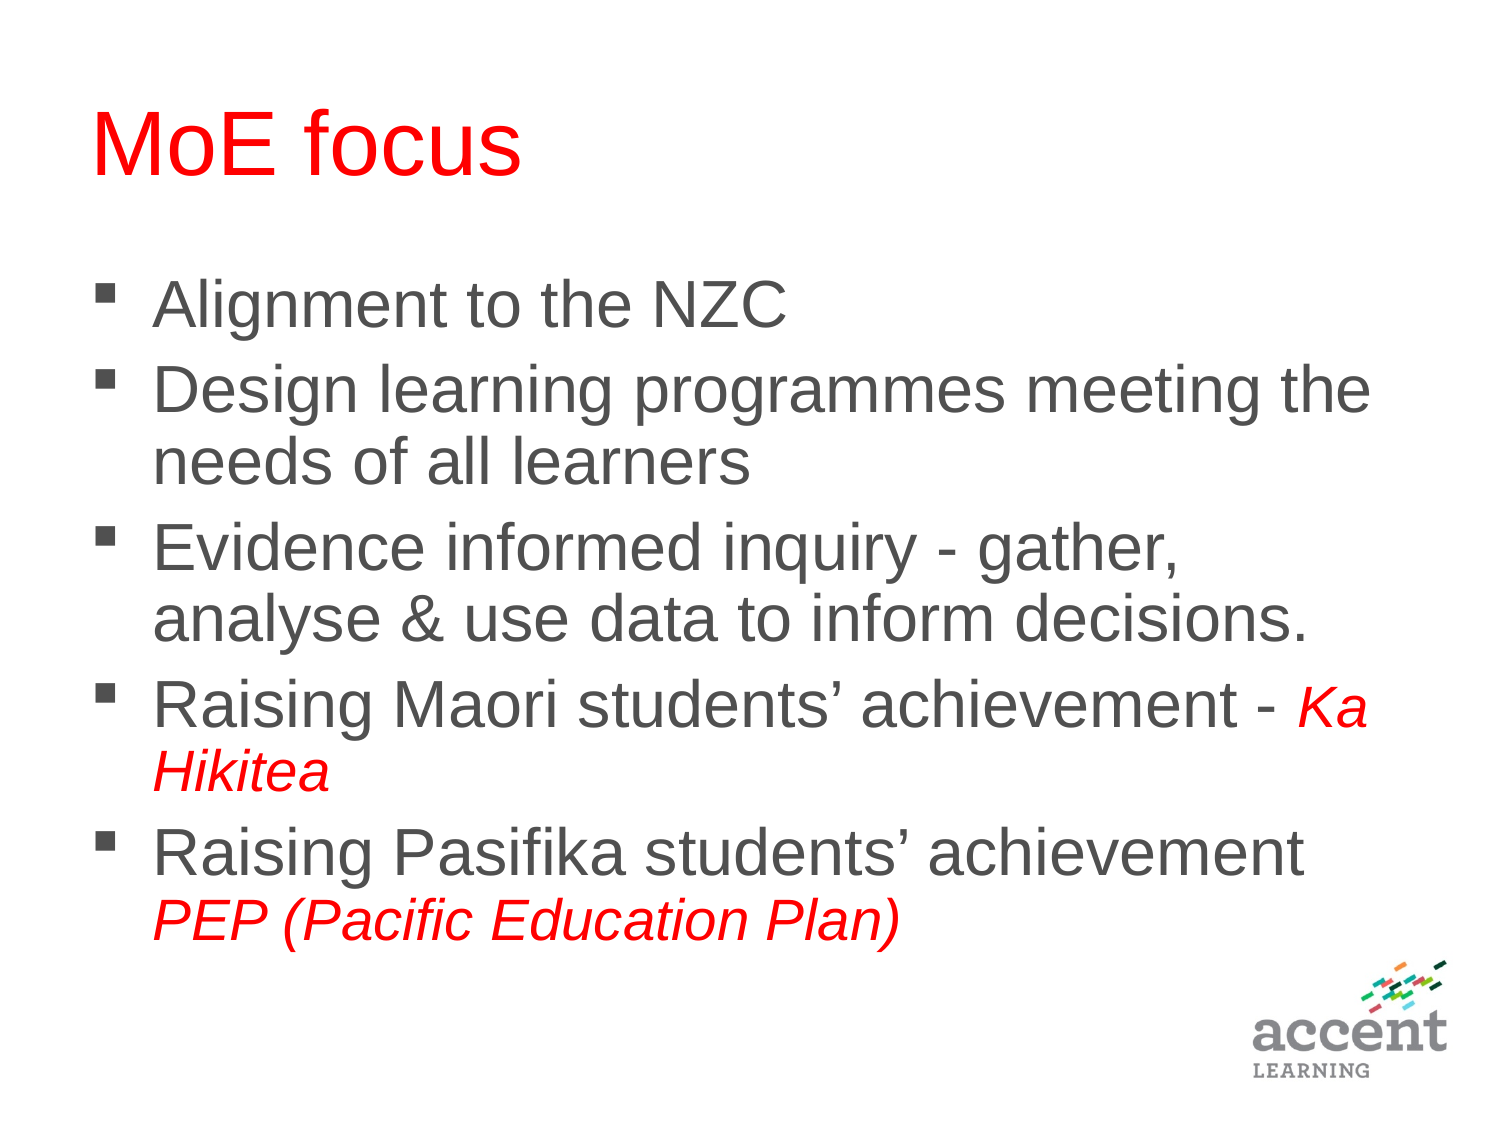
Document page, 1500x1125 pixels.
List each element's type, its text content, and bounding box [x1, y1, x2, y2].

title MoE focus [74, 44, 1426, 233]
list Alignment to the NZC Design learning programmes meeting the needs of all learners Evidence informed inquiry - gather, analyse & use data to inform decisions. Raising Maori students’ achievement - Ka Hikitea Raising Pasifika students’ achievement PEP (Pacific Education Plan) [74, 262, 1426, 941]
picture [1222, 928, 1477, 1108]
